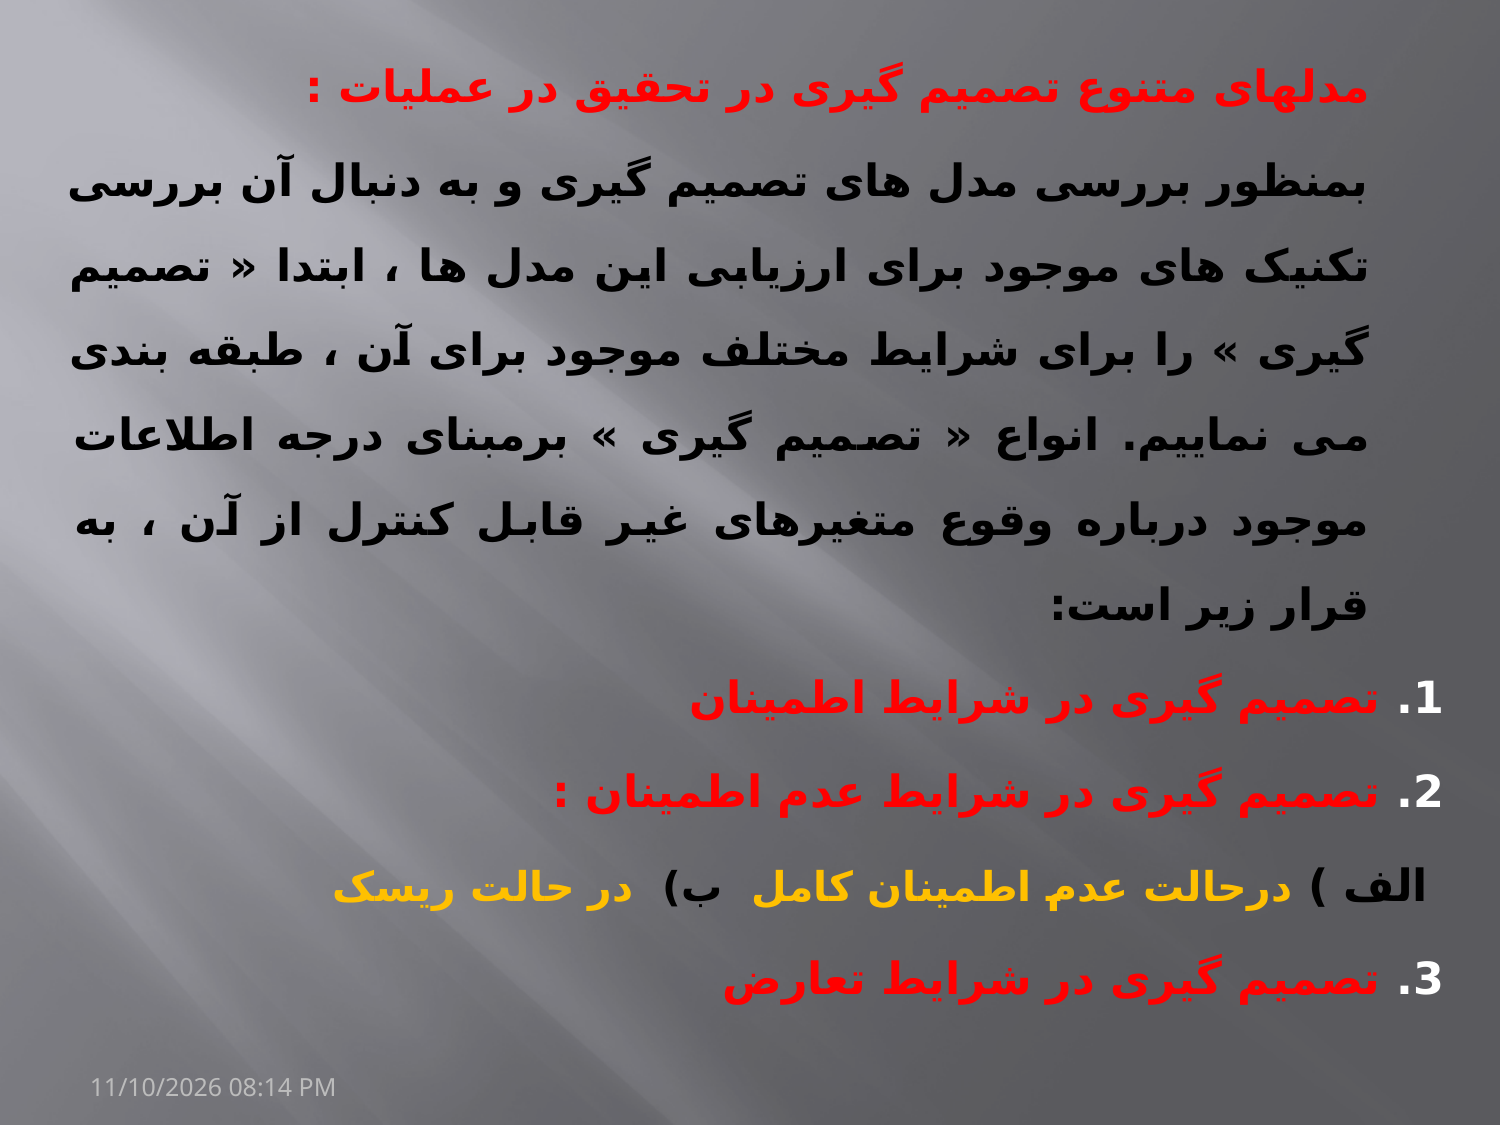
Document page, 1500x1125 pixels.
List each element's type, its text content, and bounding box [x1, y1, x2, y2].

slide_number 20/مارس/1 [75, 1052, 425, 1113]
list مدل­های متنوع تصمیم گیری در تحقیق در عملیات : بمنظور بررسی مدل های تصمیم گیری و به دنبال آن بررسی تکنیک های موجود برای ارزیابی این مدل ها ، ابتدا « تصمیم گیری » را برای شرایط مختلف موجود برای آن ، طبقه بندی می نماییم. انواع « تصمیم گیری » برمبنای درجه اطلاعات موجود درباره وقوع متغیرهای غیر قابل کنترل از آن ، به قرار زیر است: 1. تصمیم گیری در شرایط اطمینان 2. تصمیم گیری در شرایط عدم اطمینان : الف ) درحالت عدم اطمینان کامل ب) در حالت ریسک 3. تصمیم گیری در شرایط تعارض [53, 19, 1459, 1035]
